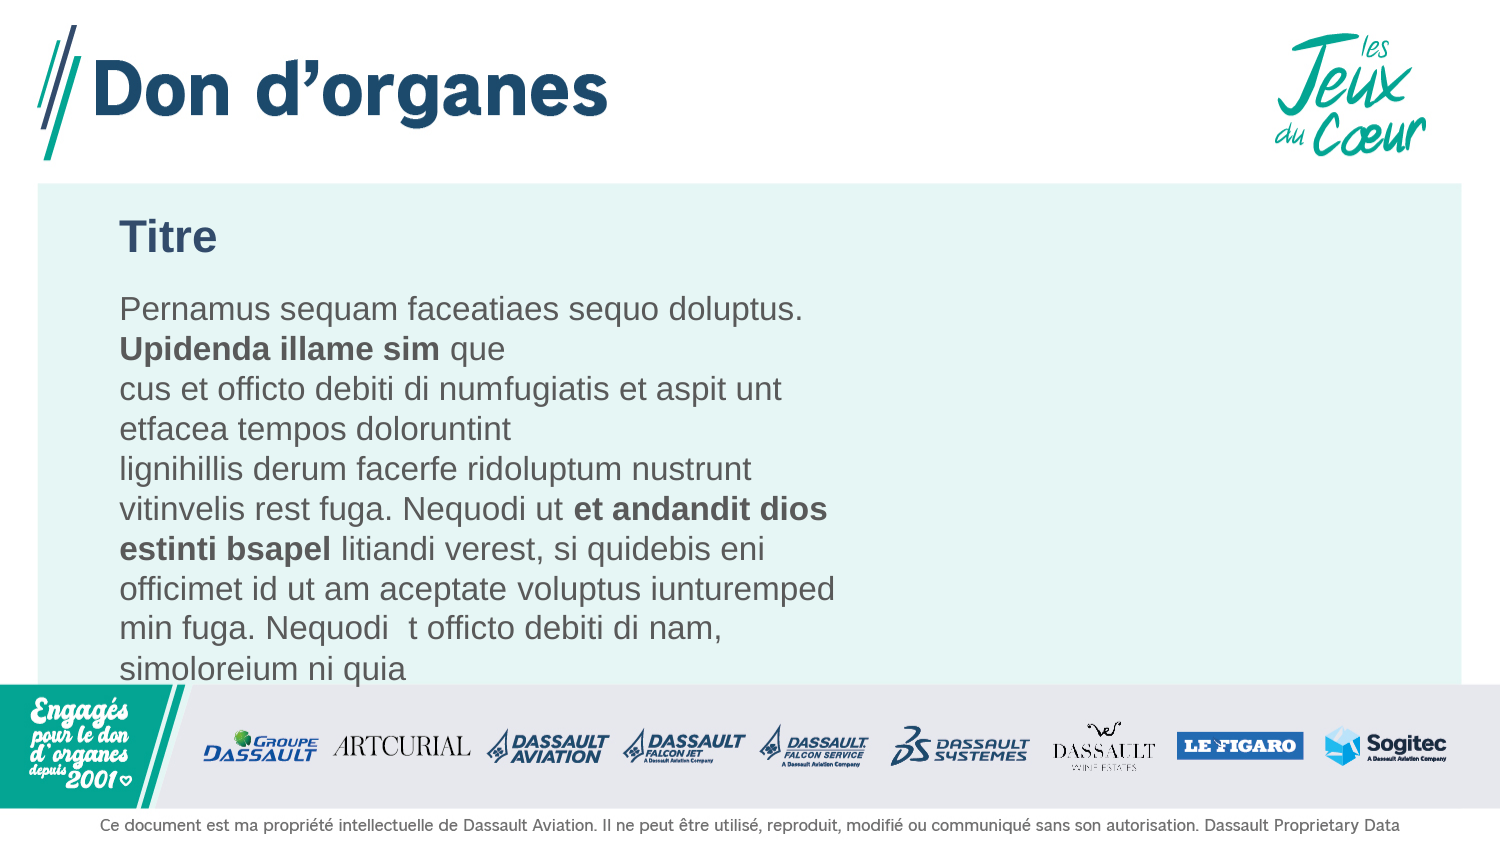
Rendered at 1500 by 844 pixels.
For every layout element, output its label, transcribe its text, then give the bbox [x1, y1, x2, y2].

picture [0, 0, 1500, 844]
text_box Pernamus sequam faceatiaes sequo doluptus. Upidenda illame sim que cus et officto debiti di numfugiatis et aspit unt etfacea tempos doloruntint lignihillis derum facerfe ridoluptum nustrunt vitinvelis rest fuga. Nequodi ut et andandit dios estinti bsapel litiandi verest, si quidebis eni officimet id ut am aceptate voluptus iunturemped min fuga. Nequodi t officto debiti di nam, simoloreium ni quia [104, 280, 892, 694]
text_box Titre [104, 199, 1255, 269]
